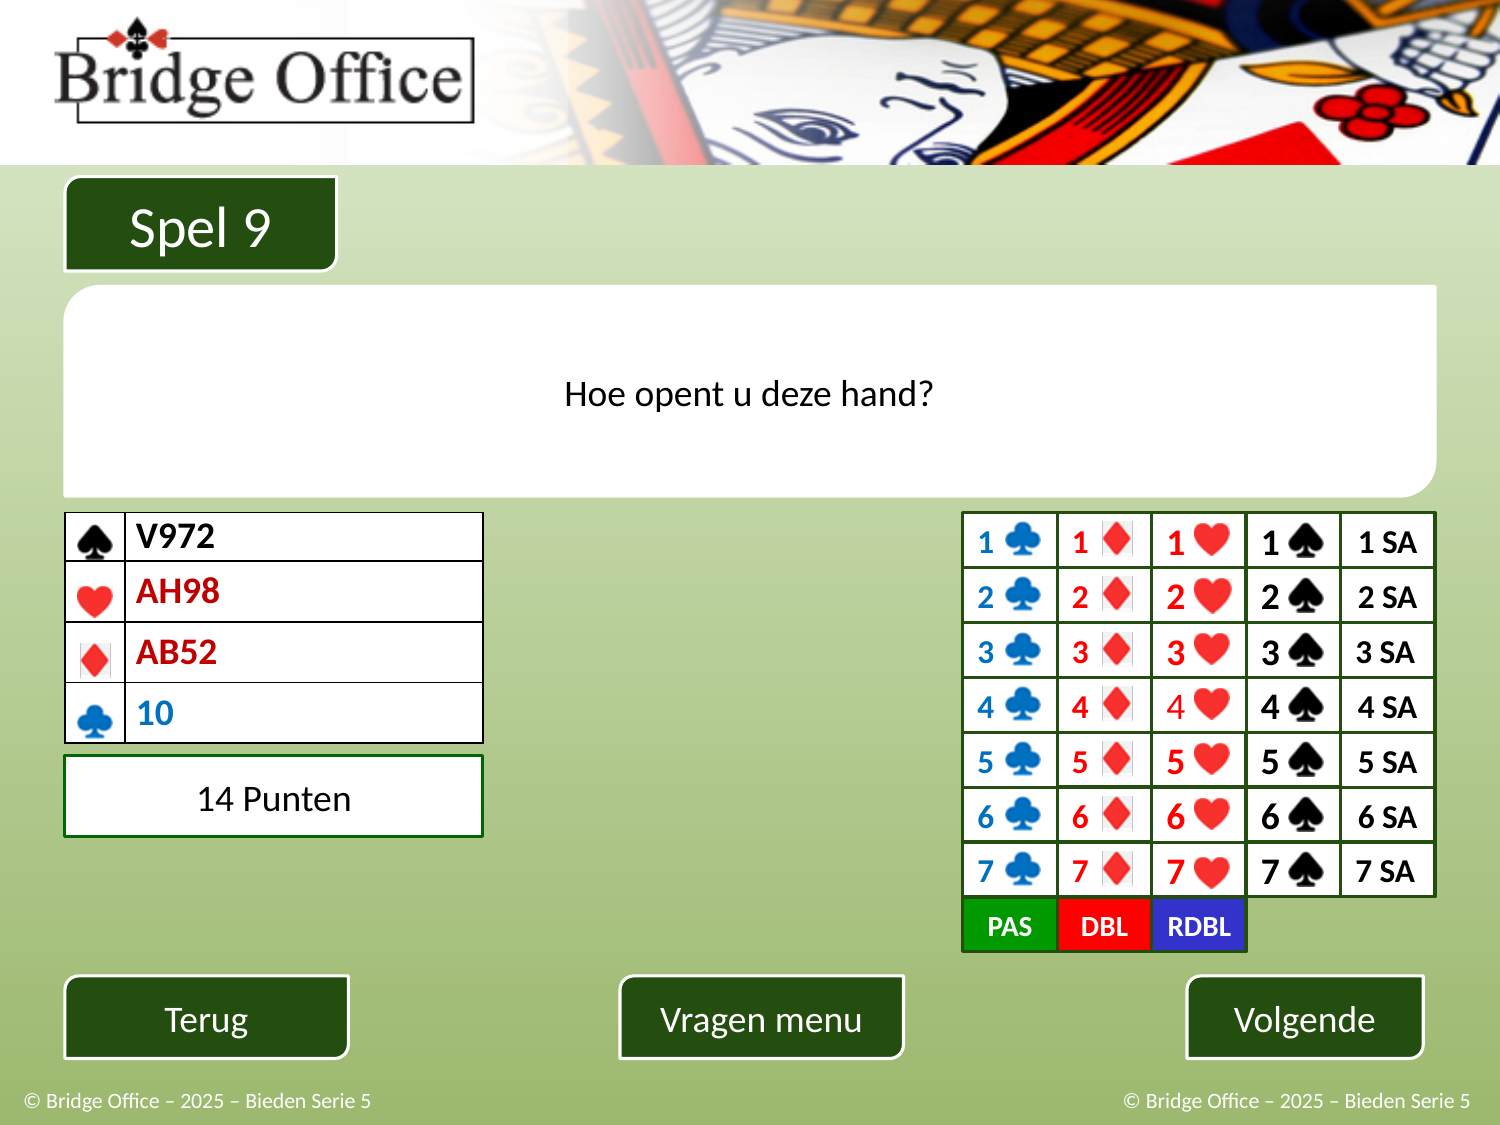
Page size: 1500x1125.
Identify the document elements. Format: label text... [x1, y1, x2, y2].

picture [1004, 686, 1041, 723]
picture [1193, 578, 1232, 614]
text_box © Bridge Office – 2025 – Bieden Serie 5 [8, 1079, 393, 1121]
text_box 5 SA [1339, 734, 1437, 786]
picture [0, 0, 1500, 166]
text_box 6 [1056, 786, 1150, 841]
text_box 1 [961, 511, 1059, 569]
text_box 1 [1245, 511, 1342, 569]
text_box 7 [1150, 841, 1245, 898]
text_box 4 [961, 676, 1059, 734]
text_box 4 [1245, 676, 1339, 734]
picture [1288, 741, 1324, 778]
text_box Spel 9 [63, 179, 339, 273]
picture [1193, 743, 1230, 776]
text_box 7 [961, 841, 1056, 896]
text_box 3 [1245, 621, 1339, 676]
text_box PAS [961, 896, 1059, 953]
text_box 3 SA [1339, 621, 1437, 676]
picture [1193, 798, 1230, 830]
table_cell [66, 562, 124, 621]
table_header [66, 513, 124, 560]
picture [1004, 741, 1041, 778]
picture [77, 643, 113, 679]
picture [1004, 851, 1041, 887]
text_box 3 [1150, 621, 1245, 676]
text_box 3 [1056, 621, 1150, 676]
picture [1099, 741, 1135, 778]
text_box PAS [72, 744, 117, 751]
text_box 6 [1245, 786, 1339, 841]
text_box 4 [1059, 676, 1150, 734]
picture [1004, 576, 1041, 613]
picture [77, 524, 113, 561]
text_box 5 [1248, 734, 1339, 786]
picture [1288, 851, 1324, 887]
picture [1004, 796, 1041, 833]
text_box Hoe opent u deze hand? [63, 284, 1437, 498]
table_cell AH98 [126, 562, 482, 621]
text_box Volgende [1185, 974, 1425, 1061]
picture [1004, 631, 1041, 668]
table_cell 10 [126, 683, 482, 742]
text_box 1 [1153, 511, 1245, 569]
table_cell AB52 [126, 623, 482, 682]
text_box 2 [1056, 569, 1153, 621]
table_cell [66, 623, 124, 682]
text_box 5 [1059, 734, 1153, 786]
picture [1288, 631, 1324, 668]
text_box Terug [63, 974, 350, 1061]
picture [1193, 688, 1230, 721]
table_cell [66, 683, 124, 742]
text_box 14 Punten [63, 754, 484, 838]
text_box 6 [1150, 786, 1245, 841]
picture [1099, 796, 1135, 833]
picture [1099, 521, 1135, 558]
picture [77, 703, 113, 740]
text_box 7 [1245, 841, 1339, 898]
text_box DBL [1059, 898, 1153, 953]
text_box 4 SA [1339, 676, 1437, 734]
picture [1004, 521, 1041, 558]
picture [1193, 523, 1230, 556]
picture [77, 585, 113, 618]
text_box 6 [961, 786, 1056, 841]
text_box 7 [1056, 841, 1150, 898]
text_box 3 [961, 621, 1056, 676]
text_box © Bridge Office – 2025 – Bieden Serie 5 [1107, 1079, 1500, 1121]
picture [1288, 796, 1324, 832]
text_box 7 SA [1339, 844, 1437, 898]
picture [1193, 857, 1230, 890]
text_box 6 SA [1339, 786, 1437, 844]
picture [1099, 851, 1135, 887]
text_box 2 [961, 569, 1056, 621]
table_header V972 [126, 513, 482, 560]
text_box 2 [1153, 569, 1245, 621]
picture [1288, 521, 1325, 558]
picture [1194, 633, 1230, 666]
picture [1099, 631, 1135, 668]
text_box RDBL [1153, 898, 1248, 953]
text_box 1 SA [1342, 511, 1437, 569]
text_box 4 [1150, 676, 1245, 734]
text_box Vragen menu [618, 974, 906, 1061]
picture [1288, 686, 1324, 723]
text_box 2 [1245, 569, 1339, 621]
text_box 5 [961, 734, 1059, 786]
text_box 5 [1153, 734, 1248, 786]
picture [1099, 686, 1135, 723]
picture [1288, 576, 1324, 613]
text_box 2 SA [1339, 569, 1437, 621]
picture [1099, 576, 1135, 613]
text_box 1 [1059, 511, 1153, 569]
